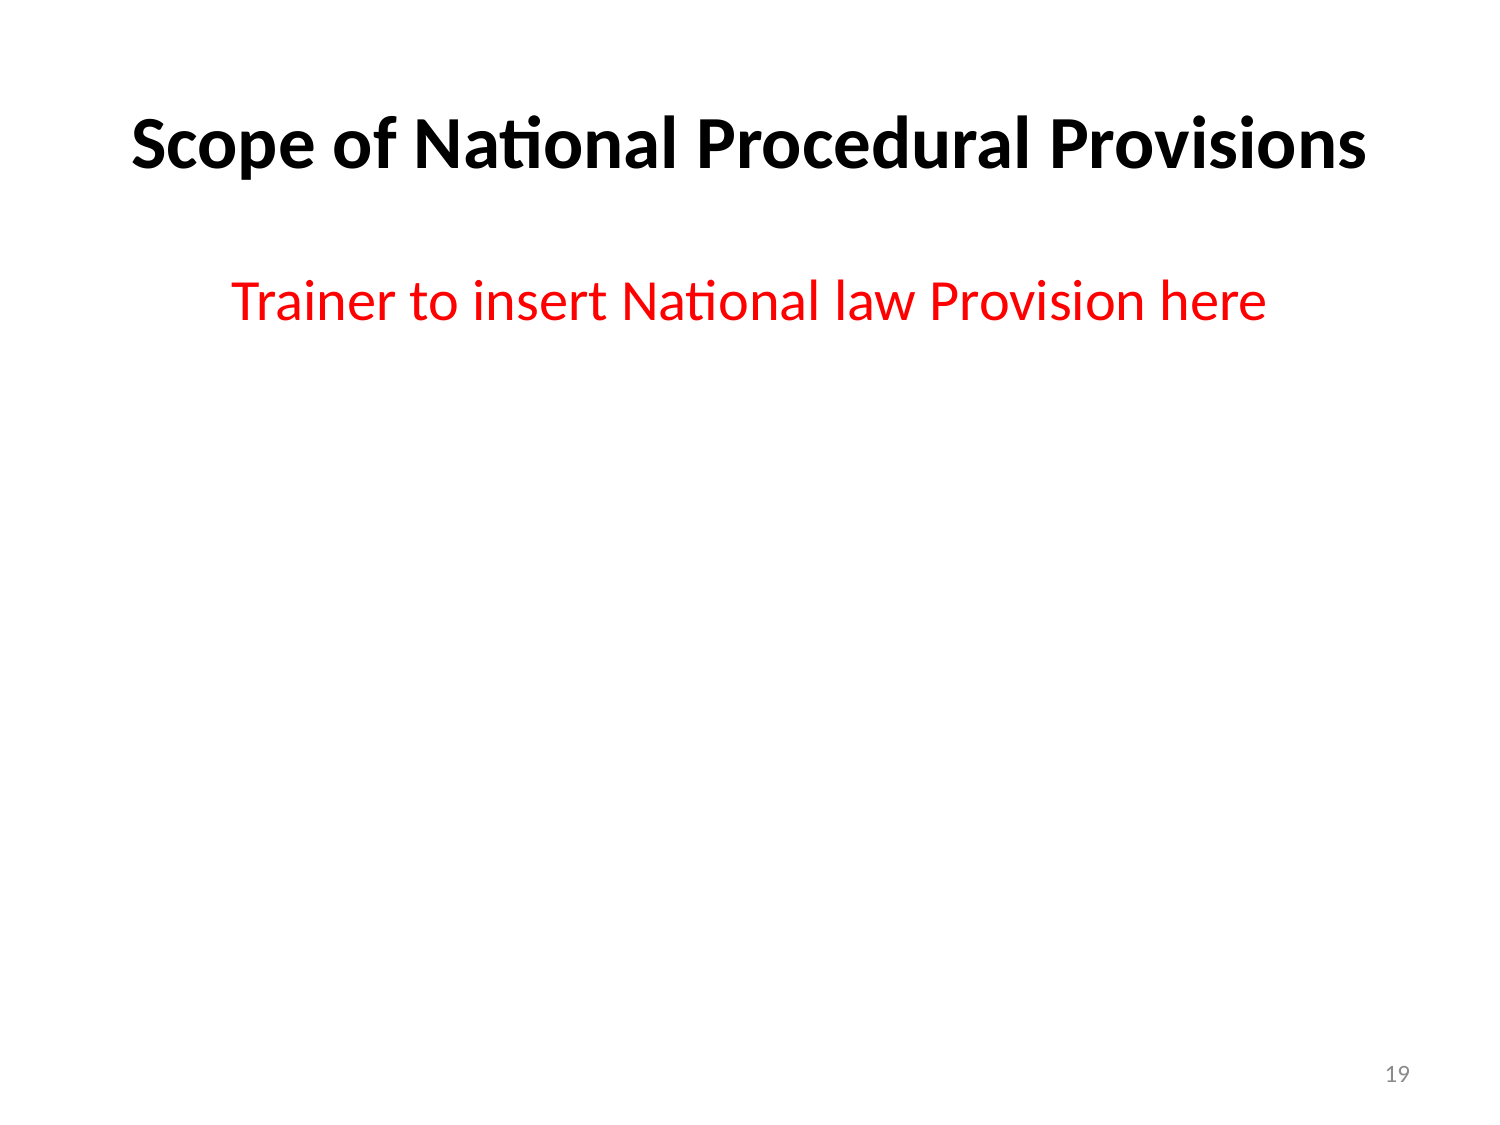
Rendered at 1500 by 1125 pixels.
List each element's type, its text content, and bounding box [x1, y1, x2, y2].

list Trainer to insert National law Provision here [75, 262, 1425, 1005]
title Scope of National Procedural Provisions [75, 45, 1425, 233]
slide_number 19 [1074, 1042, 1425, 1103]
